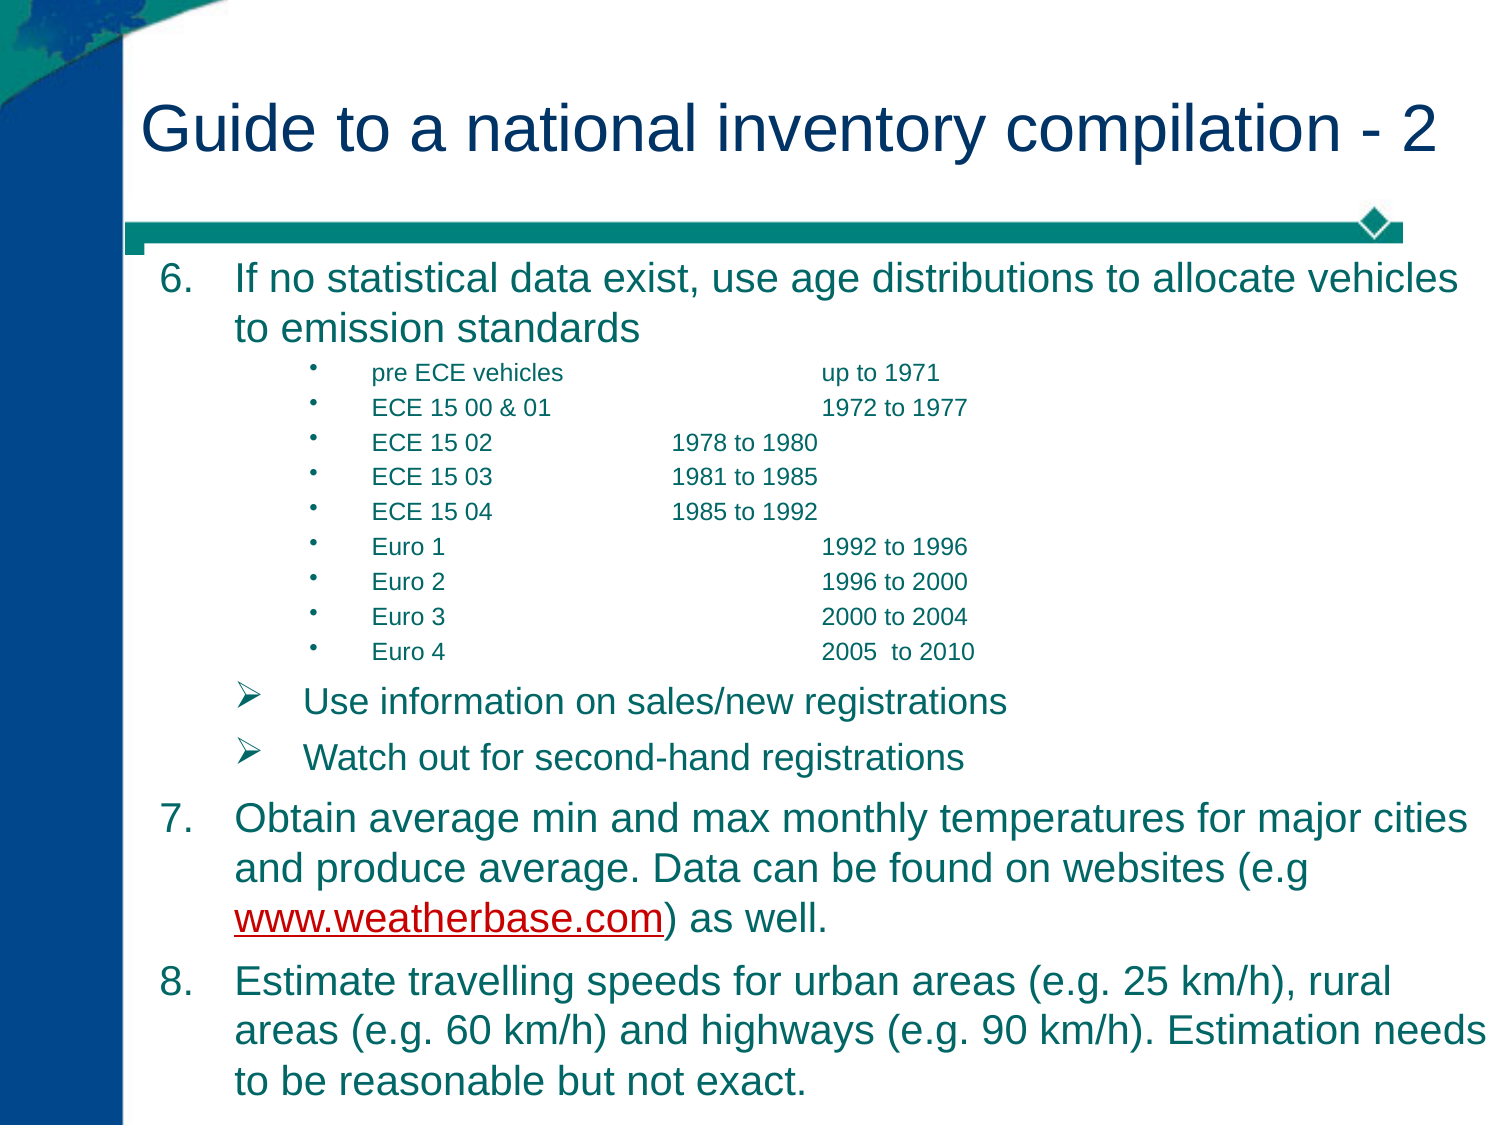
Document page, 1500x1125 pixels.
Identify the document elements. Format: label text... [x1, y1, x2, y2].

picture [0, 0, 1403, 1125]
list If no statistical data exist, use age distributions to allocate vehicles to emission standards pre ECE vehicles up to 1971 ECE 15 00 & 01 1972 to 1977 ECE 15 02 1978 to 1980 ECE 15 03 1981 to 1985 ECE 15 04 1985 to 1992 Euro 1 1992 to 1996 Euro 2 1996 to 2000 Euro 3 2000 to 2004 Euro 4 2005 to 2010 Use information on sales/new registrations Watch out for second-hand registrations Obtain average min and max monthly temperatures for major cities and produce average. Data can be found on websites (e.g www.weatherbase.com) as well. Estimate travelling speeds for urban areas (e.g. 25 km/h), rural areas (e.g. 60 km/h) and highways (e.g. 90 km/h). Estimation needs to be reasonable but not exact. [144, 243, 1500, 1125]
title Guide to a national inventory compilation - 2 [124, 74, 1500, 173]
